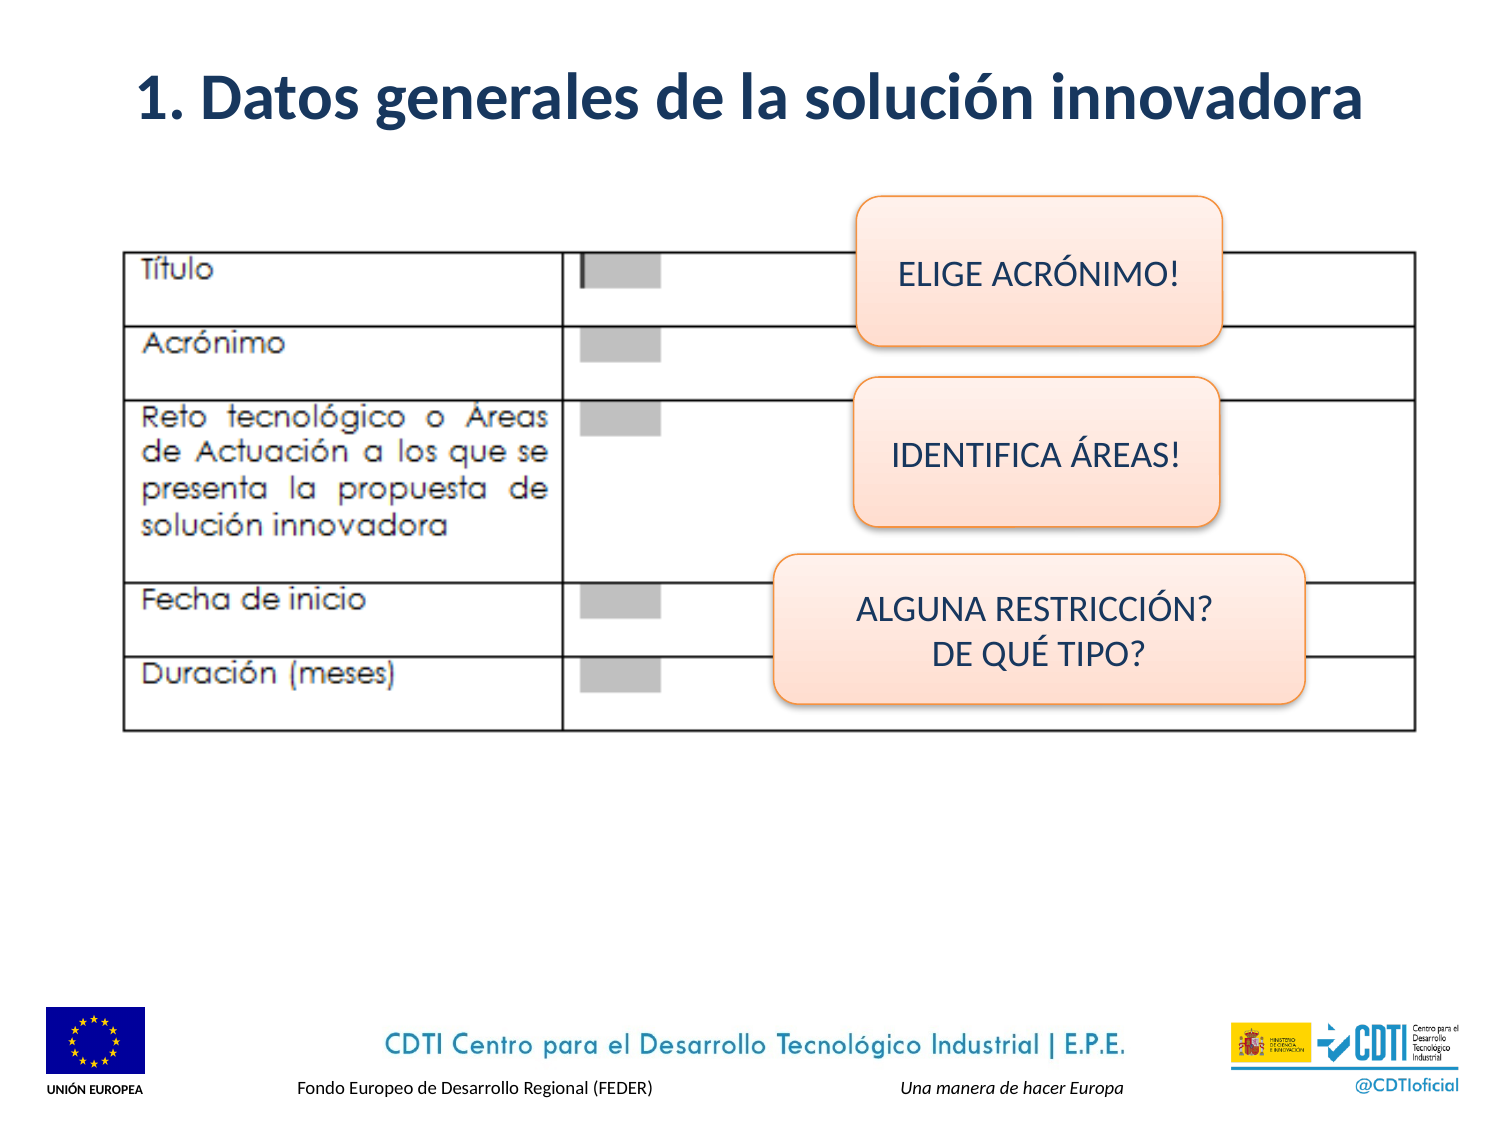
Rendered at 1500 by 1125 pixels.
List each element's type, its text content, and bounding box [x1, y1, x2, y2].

picture [1231, 1022, 1459, 1094]
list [64, 219, 1487, 740]
text_box ELIGE ACRÓNIMO! [855, 195, 1224, 218]
picture [46, 1007, 145, 1074]
title 1. Datos generales de la solución innovadora [75, 45, 1425, 218]
picture [371, 1014, 1139, 1074]
